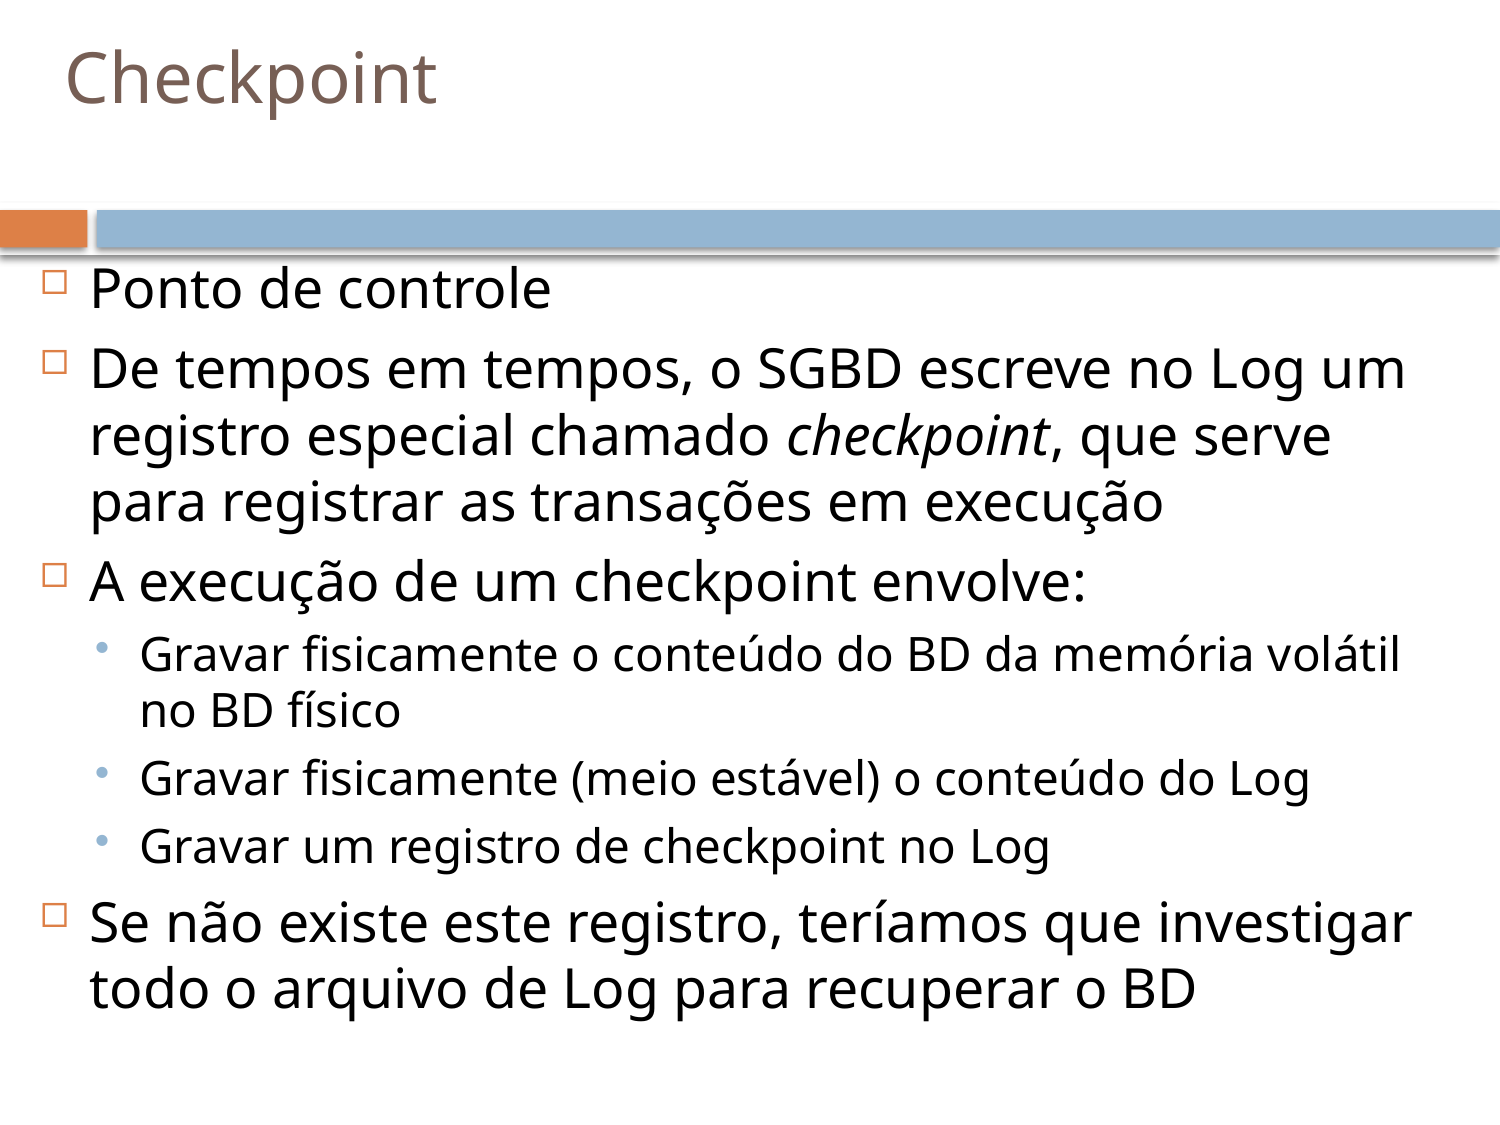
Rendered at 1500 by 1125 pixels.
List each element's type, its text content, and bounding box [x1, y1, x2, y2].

title Checkpoint [50, 24, 1450, 125]
list Ponto de controle De tempos em tempos, o SGBD escreve no Log um registro especial chamado checkpoint, que serve para registrar as transações em execução A execução de um checkpoint envolve: Gravar fisicamente o conteúdo do BD da memória volátil no BD físico Gravar fisicamente (meio estável) o conteúdo do Log Gravar um registro de checkpoint no Log Se não existe este registro, teríamos que investigar todo o arquivo de Log para recuperar o BD [24, 246, 1463, 1038]
